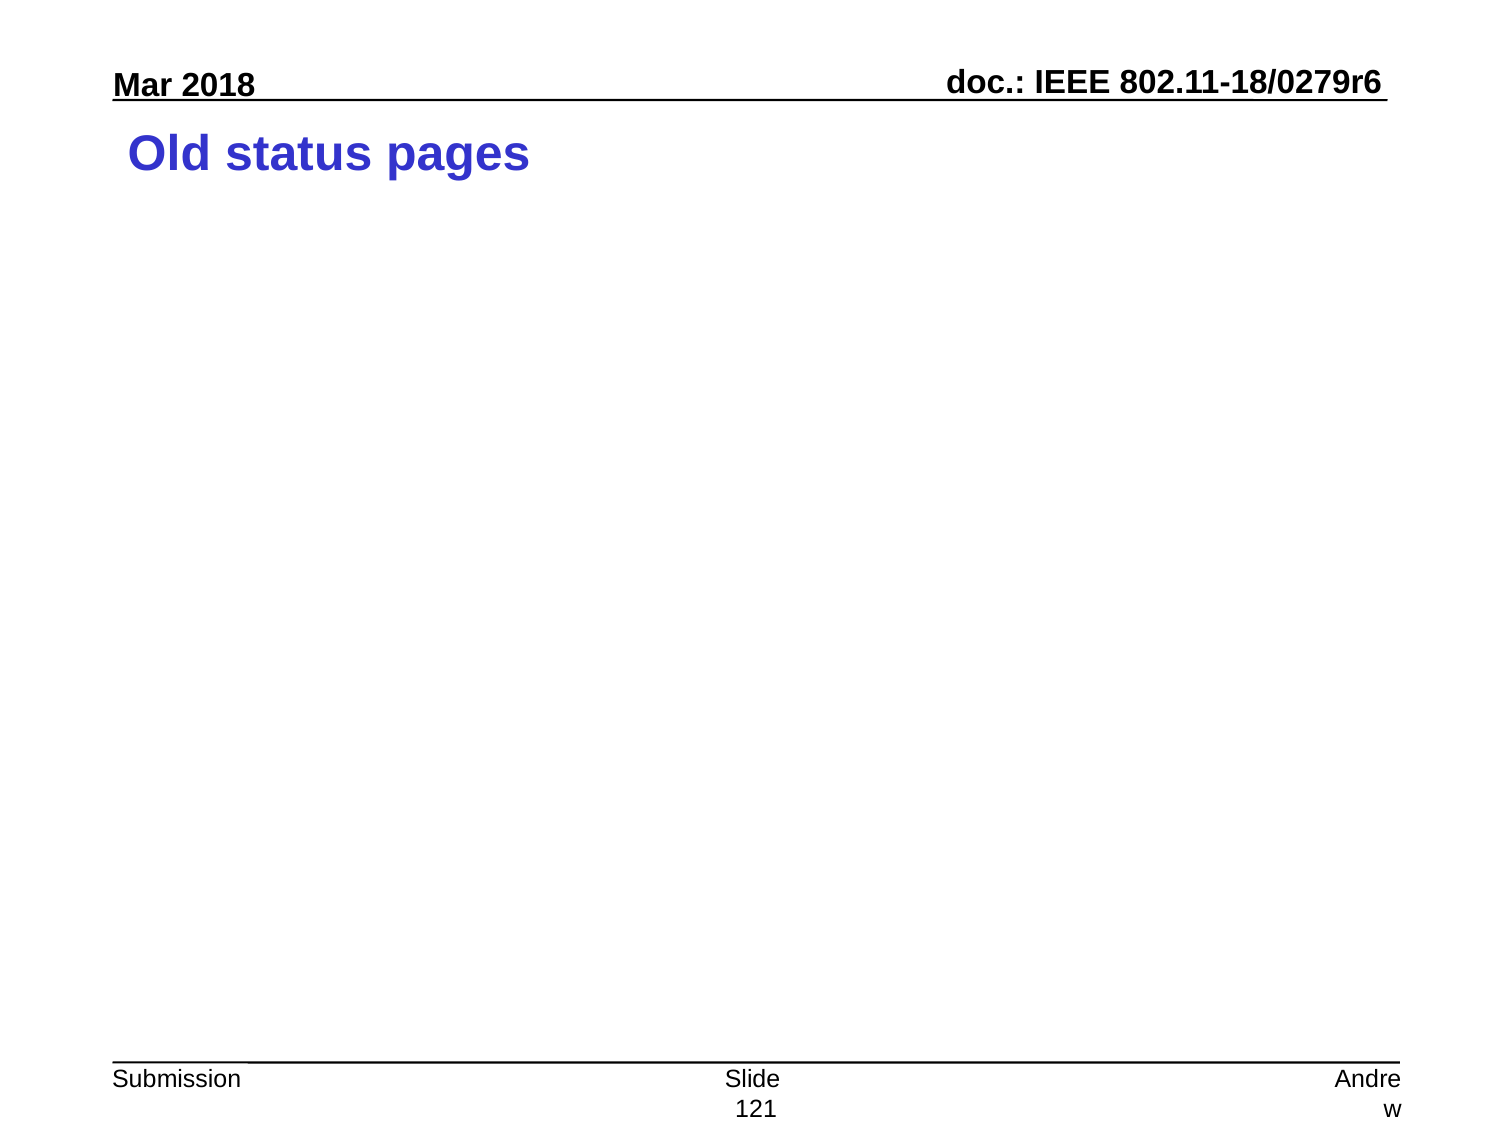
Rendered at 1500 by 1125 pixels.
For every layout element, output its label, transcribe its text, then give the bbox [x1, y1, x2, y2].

slide_number Slide 121 [709, 1061, 803, 1093]
footer Andrew Myles, Cisco [1320, 1061, 1402, 1093]
title Old status pages [112, 112, 1388, 288]
